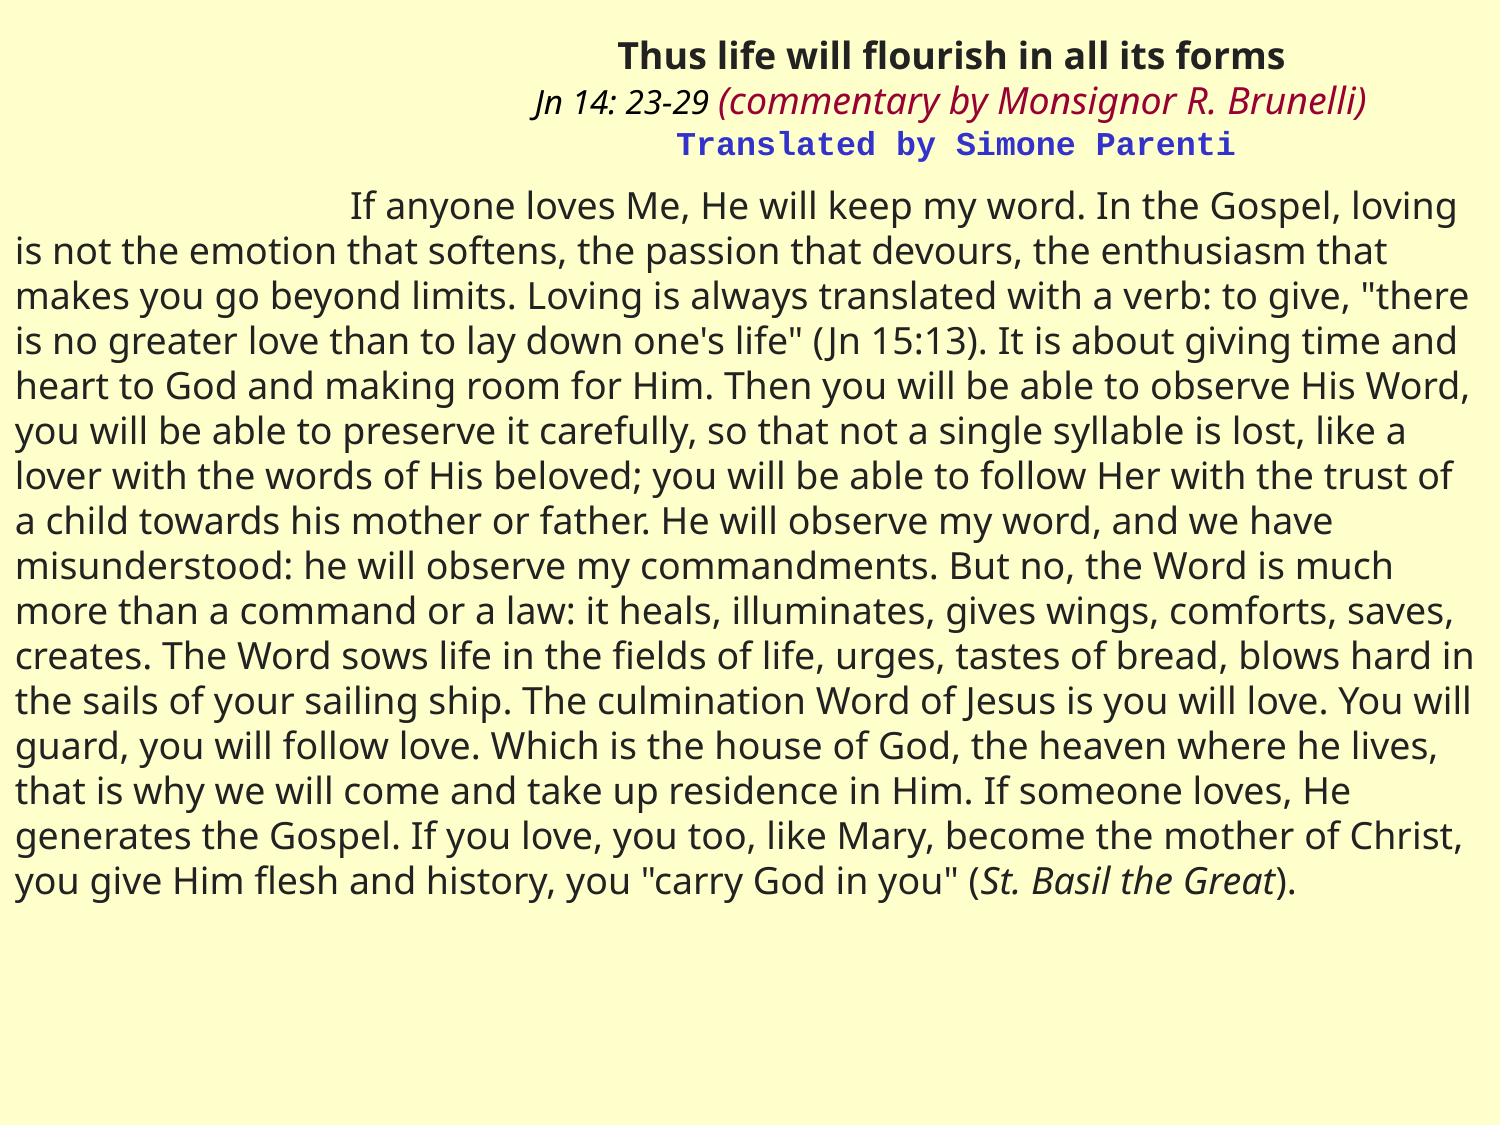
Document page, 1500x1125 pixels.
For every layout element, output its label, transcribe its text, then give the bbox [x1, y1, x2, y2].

text_box Thus life will flourish in all its forms Jn 14: 23-29 (commentary by Monsignor R. Brunelli) Translated by Simone Parenti [387, 24, 1500, 170]
text_box If anyone loves Me, He will keep my word. In the Gospel, loving is not the emotion that softens, the passion that devours, the enthusiasm that makes you go beyond limits. Loving is always translated with a verb: to give, "there is no greater love than to lay down one's life" (Jn 15:13). It is about giving time and heart to God and making room for Him. Then you will be able to observe His Word, you will be able to preserve it carefully, so that not a single syllable is lost, like a lover with the words of His beloved; you will be able to follow Her with the trust of a child towards his mother or father. He will observe my word, and we have misunderstood: he will observe my commandments. But no, the Word is much more than a command or a law: it heals, illuminates, gives wings, comforts, saves, creates. The Word sows life in the fields of life, urges, tastes of bread, blows hard in the sails of your sailing ship. The culmination Word of Jesus is you will love. You will guard, you will follow love. Which is the house of God, the heaven where he lives, that is why we will come and take up residence in Him. If someone loves, He generates the Gospel. If you love, you too, like Mary, become the mother of Christ, you give Him flesh and history, you "carry God in you" (St. Basil the Great). [0, 174, 1500, 910]
